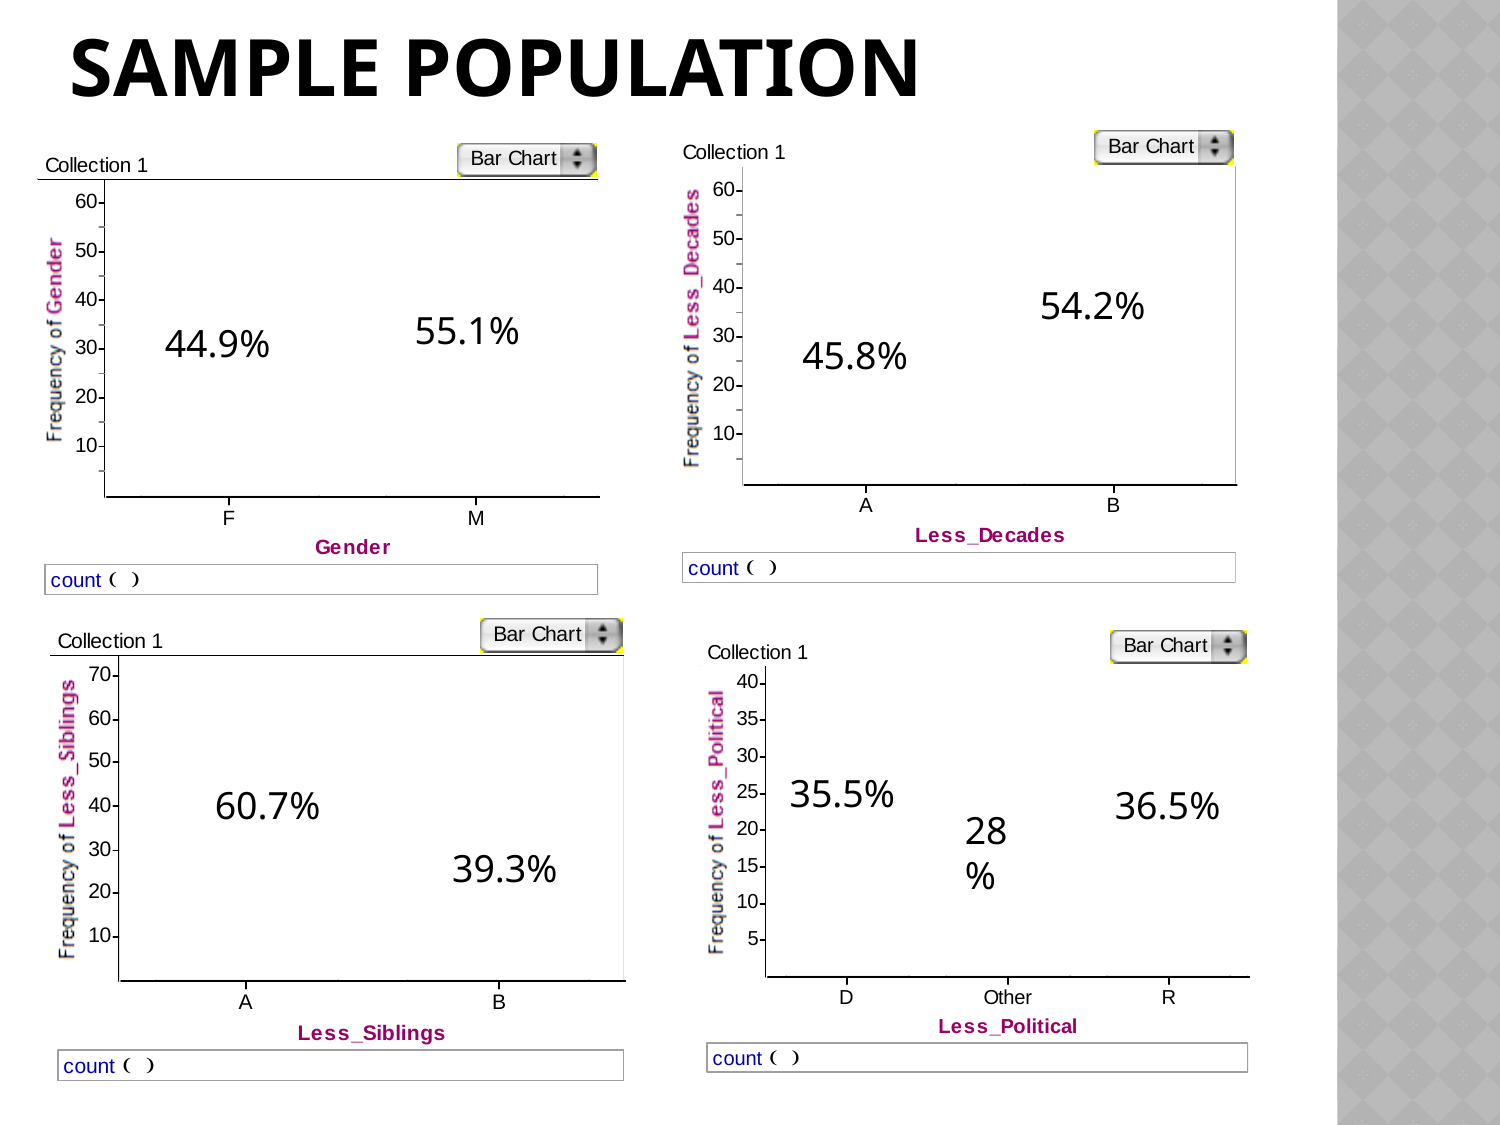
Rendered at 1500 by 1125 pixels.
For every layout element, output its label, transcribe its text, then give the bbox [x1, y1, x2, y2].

picture [674, 124, 1238, 585]
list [37, 137, 601, 597]
title Sample Population [62, 0, 1250, 113]
picture [699, 624, 1251, 1075]
picture [49, 612, 627, 1084]
